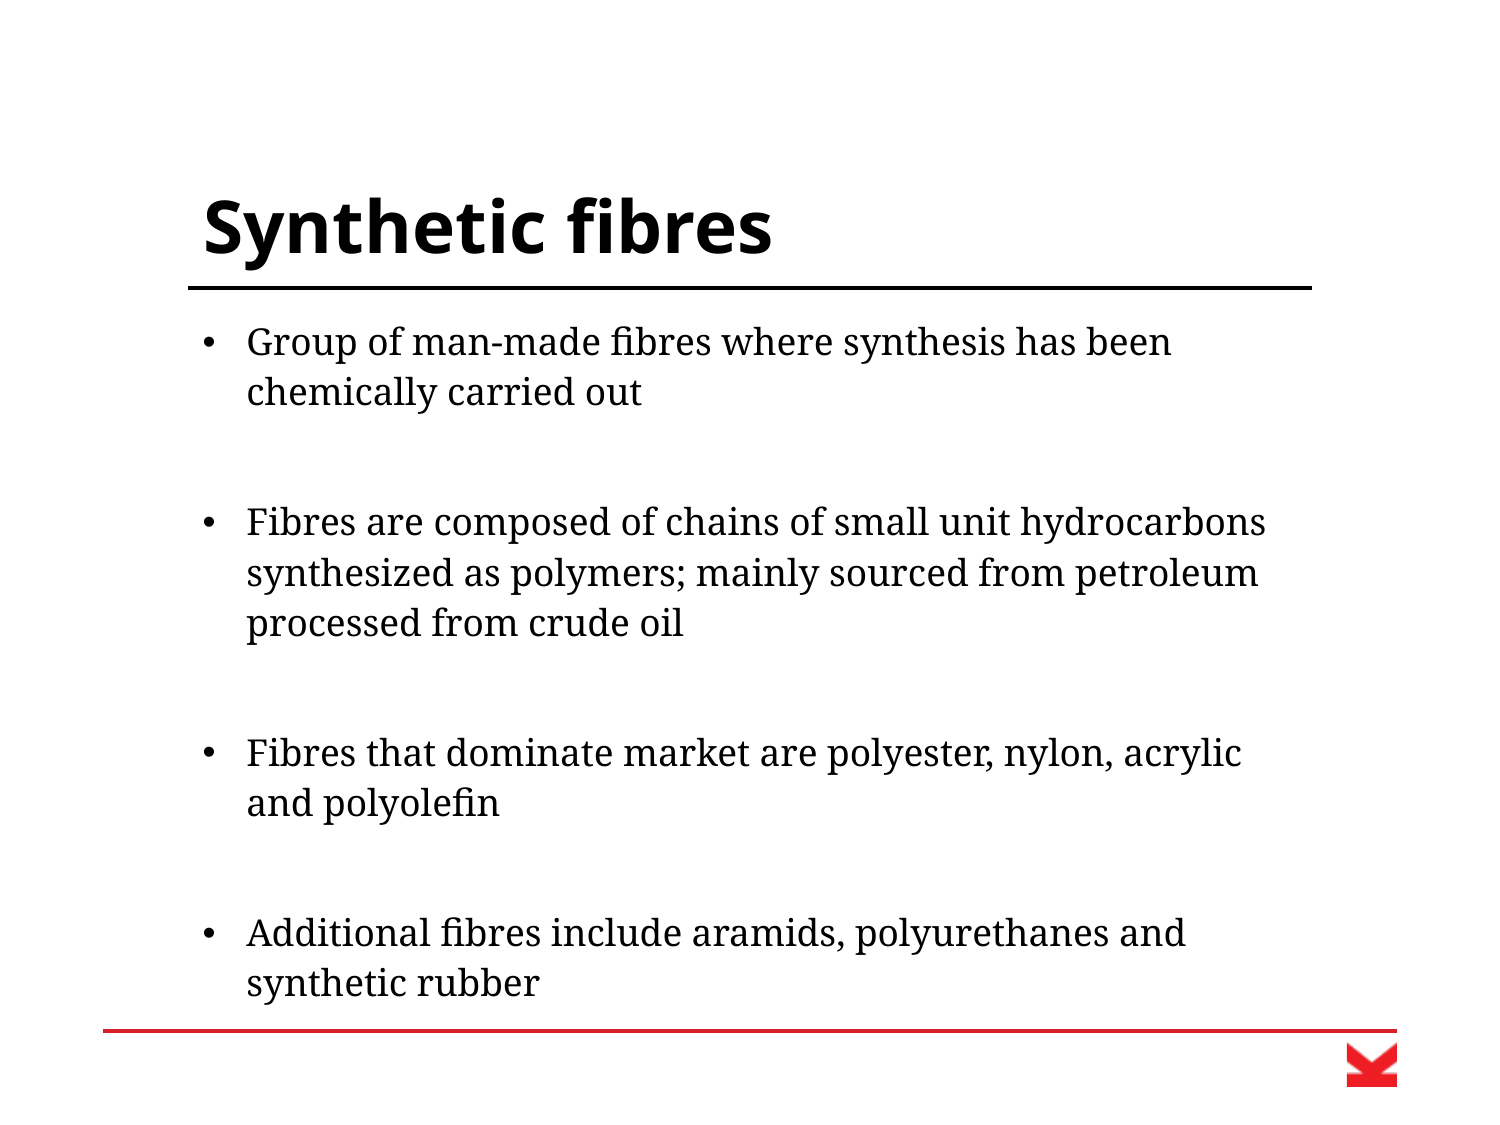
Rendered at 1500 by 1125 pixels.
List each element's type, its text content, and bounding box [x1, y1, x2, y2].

title Synthetic fibres [188, 59, 1312, 278]
subtitle Group of man-made fibres where synthesis has been chemically carried out Fibres are composed of chains of small unit hydrocarbons synthesized as polymers; mainly sourced from petroleum processed from crude oil Fibres that dominate market are polyester, nylon, acrylic and polyolefin Additional fibres include aramids, polyurethanes and synthetic rubber [187, 308, 1313, 1019]
